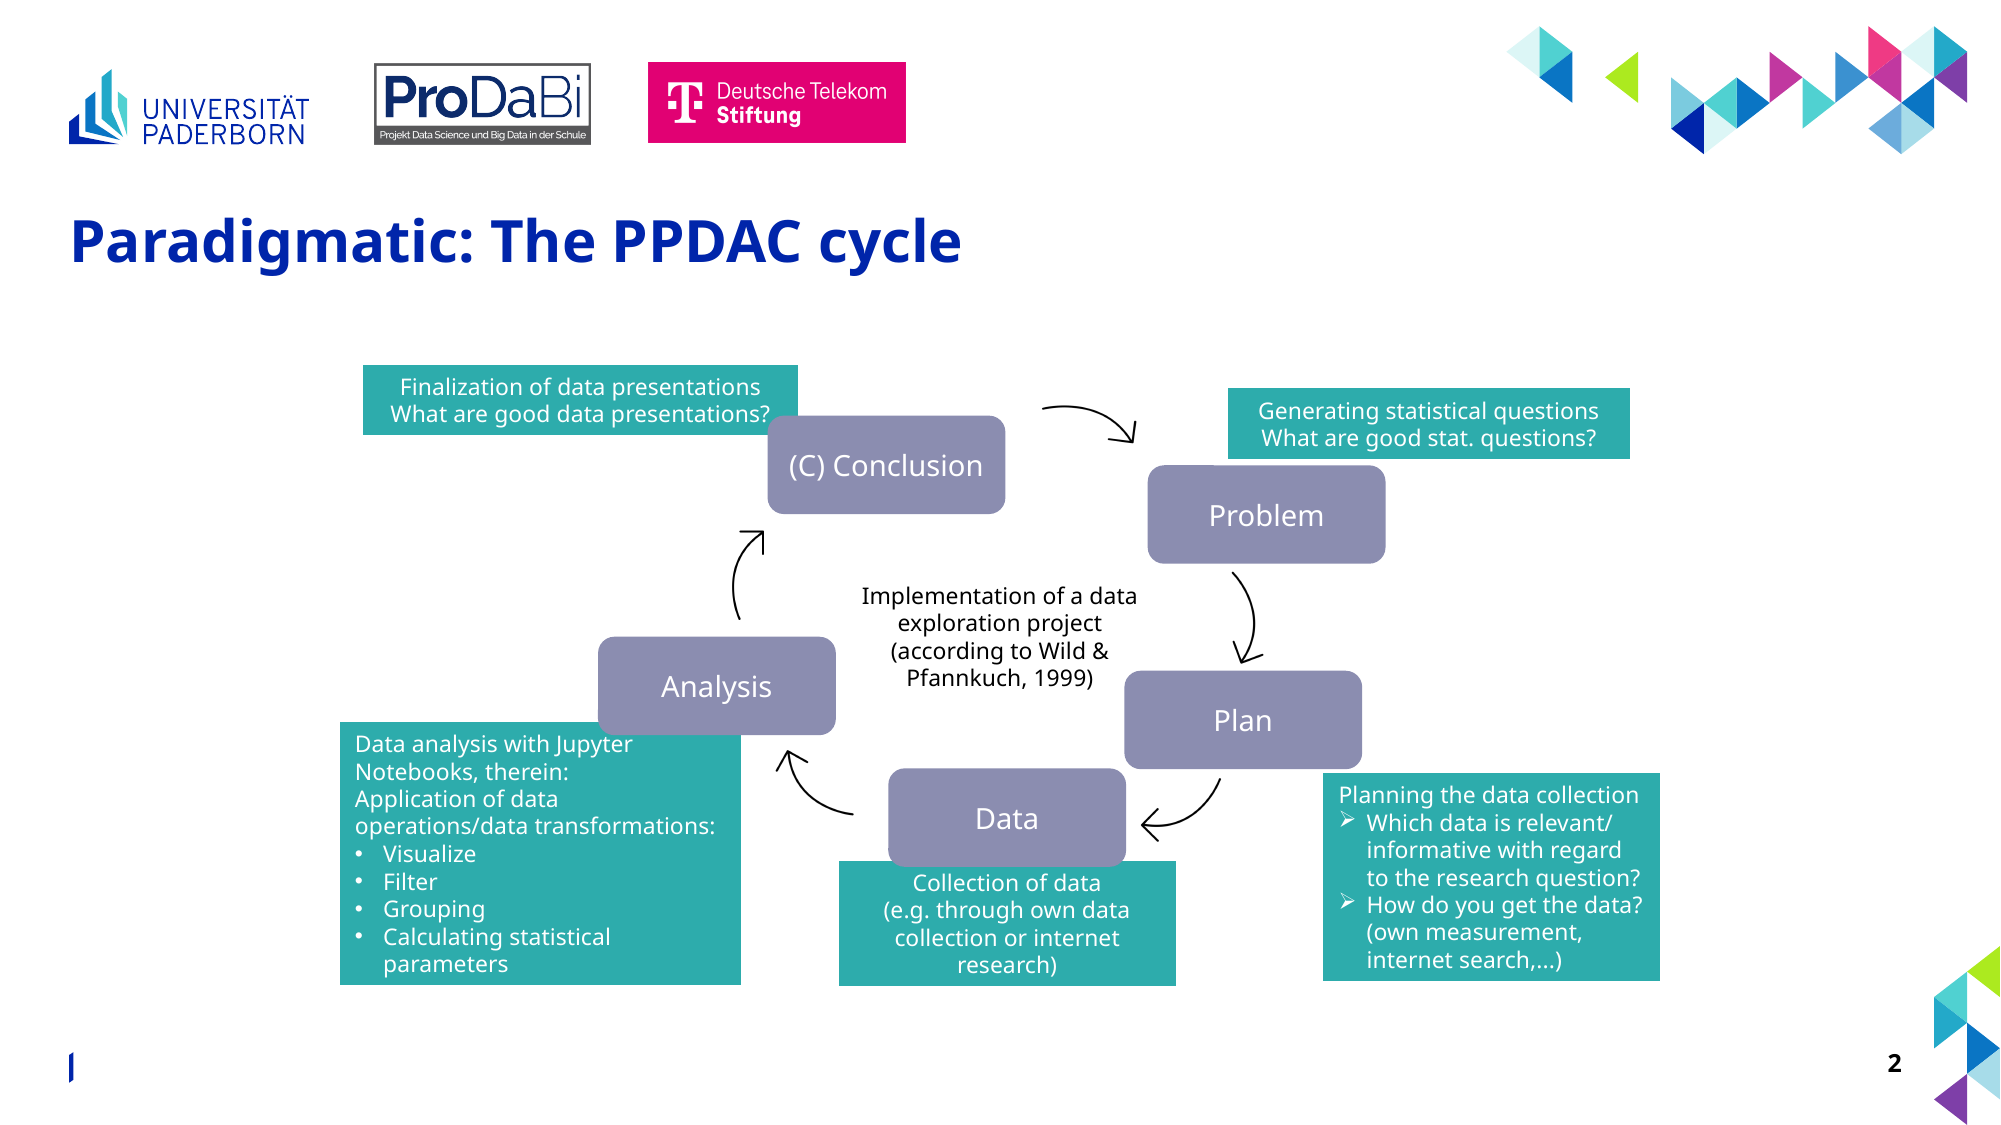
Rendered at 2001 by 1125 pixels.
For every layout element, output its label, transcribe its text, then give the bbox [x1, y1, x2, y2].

picture [374, 63, 591, 145]
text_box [340, 364, 1660, 996]
slide_number 2 [1819, 1052, 1902, 1083]
picture [648, 62, 906, 143]
title Paradigmatic: The PPDAC cycle [69, 204, 1931, 347]
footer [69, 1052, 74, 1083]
text_box [307, 276, 1660, 979]
